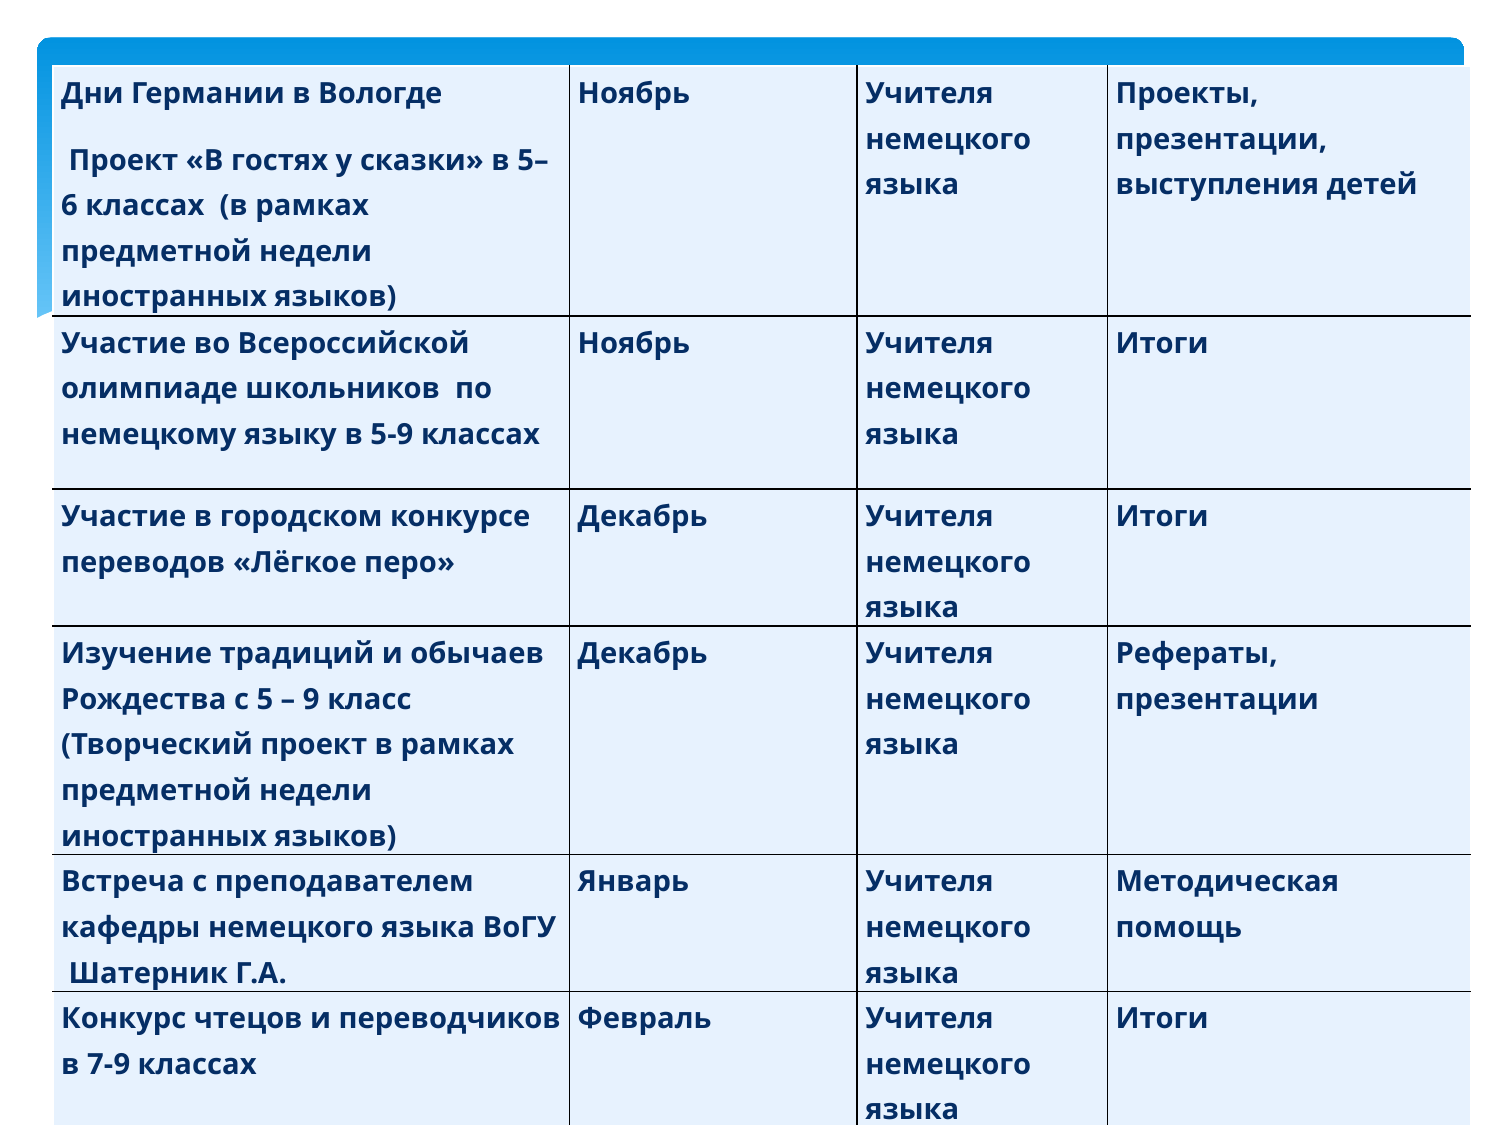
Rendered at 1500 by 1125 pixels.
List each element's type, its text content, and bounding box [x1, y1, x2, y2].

table_cell Участие во Всероссийской олимпиаде школьников по немецкому языку в 5-9 классах [54, 317, 569, 488]
table_cell Итоги [1108, 992, 1470, 1125]
table_header Дни Германии в Вологде Проект «В гостях у сказки» в 5–6 классах (в рамках предметной недели иностранных языков) [54, 67, 569, 315]
table_cell Учителя немецкого языка [858, 490, 1107, 625]
table_cell Ноябрь [570, 317, 856, 488]
table_cell Итоги [1108, 317, 1470, 488]
table_cell Учителя немецкого языка [858, 317, 1107, 488]
table_cell Декабрь [570, 490, 856, 625]
table_cell Встреча с преподавателем кафедры немецкого языка ВоГУ Шатерник Г.А. [54, 855, 569, 991]
table_cell Учителя немецкого языка [858, 627, 1107, 854]
table_header Ноябрь [570, 67, 856, 315]
table_cell Февраль [570, 992, 856, 1125]
table_cell Методическая помощь [1108, 855, 1470, 991]
table_header Проекты, презентации, выступления детей [1108, 67, 1470, 315]
table_header Учителя немецкого языка [858, 67, 1107, 315]
table_cell Декабрь [570, 627, 856, 854]
table_cell Январь [570, 855, 856, 991]
table_cell Рефераты, презентации [1108, 627, 1470, 854]
table_cell Участие в городском конкурсе переводов «Лёгкое перо» [54, 490, 569, 625]
table_cell Конкурс чтецов и переводчиков в 7-9 классах [54, 992, 569, 1125]
table_cell Учителя немецкого языка [858, 855, 1107, 991]
table_cell Учителя немецкого языка [858, 992, 1107, 1125]
table_cell Изучение традиций и обычаев Рождества с 5 – 9 класс (Творческий проект в рамках предметной недели иностранных языков) [54, 627, 569, 854]
table_cell Итоги [1108, 490, 1470, 625]
